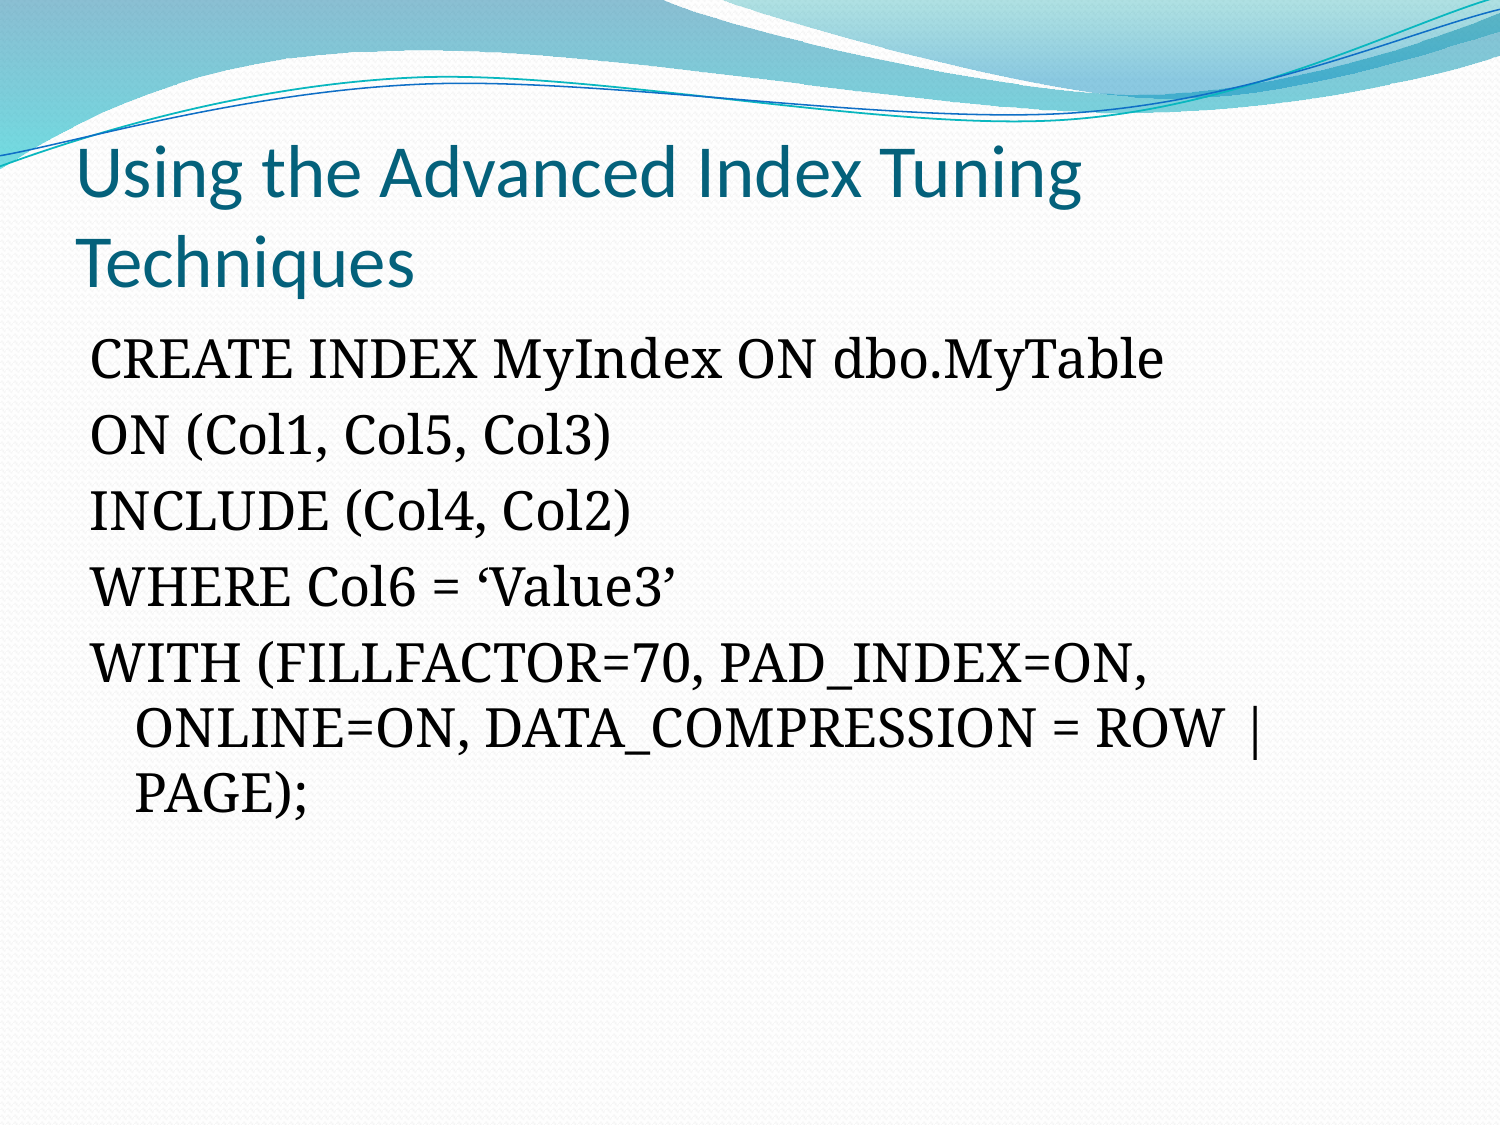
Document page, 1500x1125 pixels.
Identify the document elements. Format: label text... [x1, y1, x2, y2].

title Using the Advanced Index Tuning Techniques [75, 115, 1425, 303]
list CREATE INDEX MyIndex ON dbo.MyTable ON (Col1, Col5, Col3) INCLUDE (Col4, Col2) WHERE Col6 = ‘Value3’ WITH (FILLFACTOR=70, PAD_INDEX=ON, ONLINE=ON, DATA_COMPRESSION = ROW | PAGE); [75, 317, 1425, 1038]
